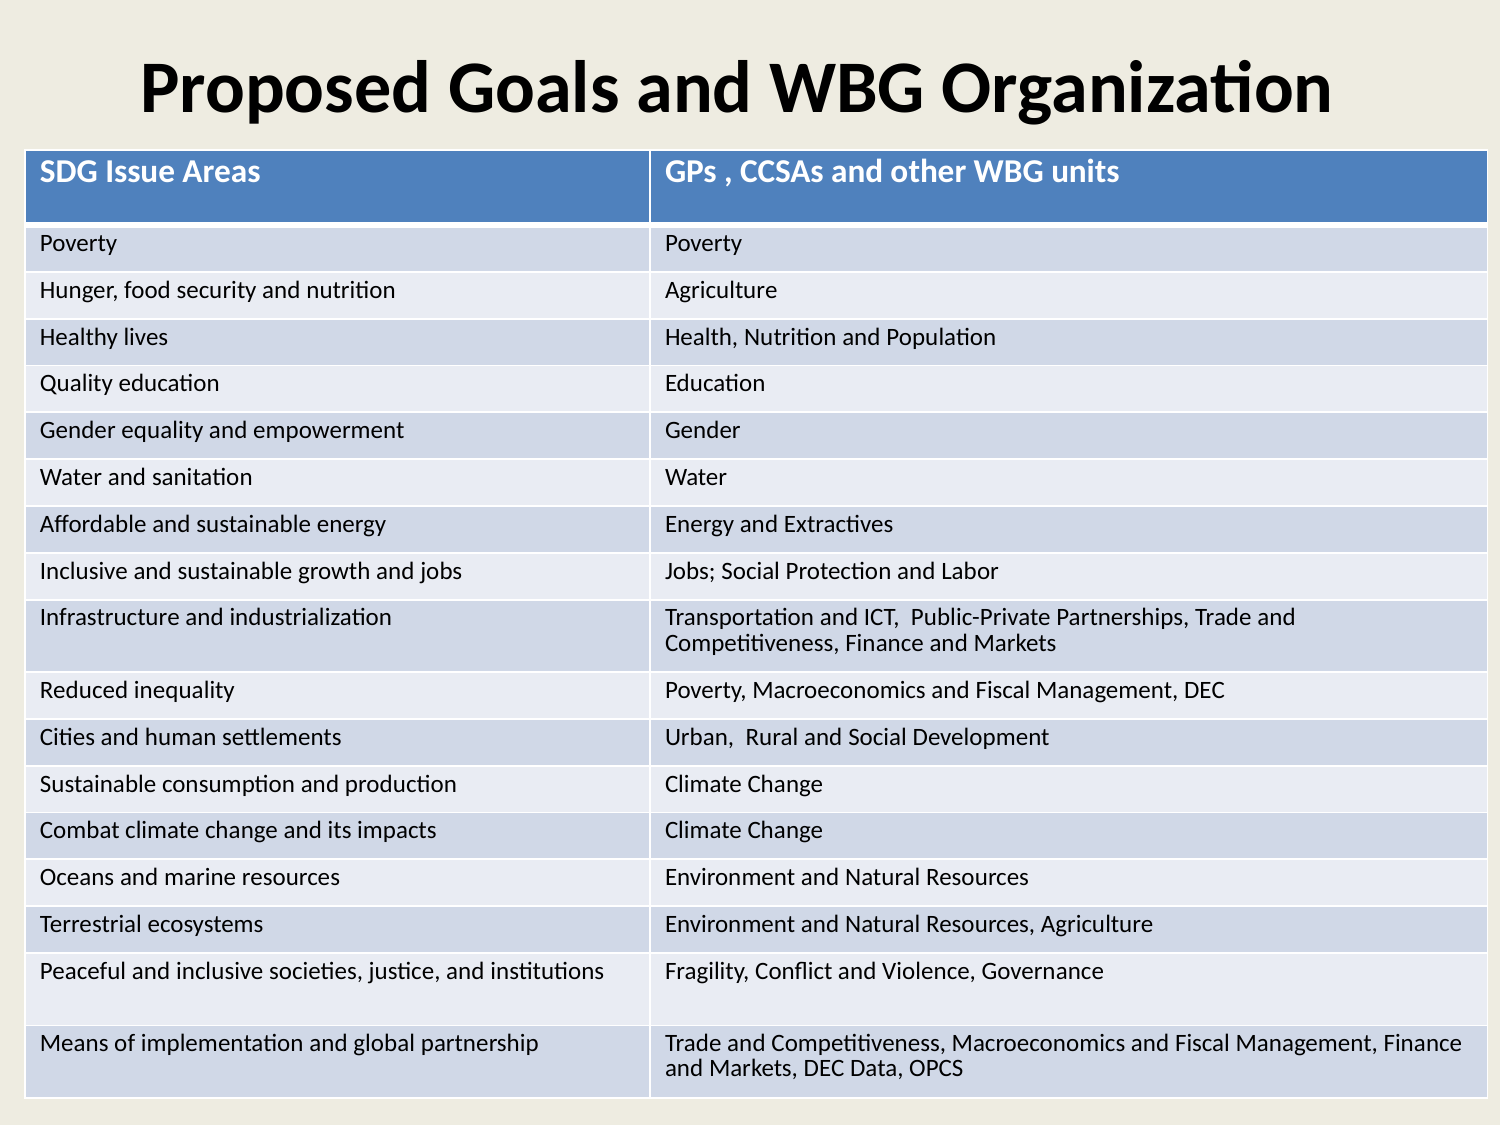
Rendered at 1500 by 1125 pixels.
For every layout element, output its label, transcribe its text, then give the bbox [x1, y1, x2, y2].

table_cell Infrastructure and industrialization [26, 601, 649, 671]
table_cell Poverty, Macroeconomics and Fiscal Management, DEC [651, 673, 1487, 718]
table_cell Poverty [26, 228, 649, 271]
table_cell Means of implementation and global partnership [26, 1026, 649, 1097]
table_cell Urban, Rural and Social Development [651, 720, 1487, 765]
table_cell Fragility, Conflict and Violence, Governance [651, 954, 1487, 1025]
table_header GPs , CCSAs and other WBG units [651, 151, 1487, 222]
table_cell Healthy lives [26, 320, 649, 365]
table_cell Terrestrial ecosystems [26, 907, 649, 952]
title Proposed Goals and WBG Organization [0, 1, 1475, 164]
table_cell Trade and Competitiveness, Macroeconomics and Fiscal Management, Finance and Markets, DEC Data, OPCS [651, 1026, 1487, 1097]
table_cell Jobs; Social Protection and Labor [651, 554, 1487, 599]
table_cell Inclusive and sustainable growth and jobs [26, 554, 649, 599]
table_cell Gender [651, 413, 1487, 458]
table_cell Climate Change [651, 813, 1487, 858]
table_cell Peaceful and inclusive societies, justice, and institutions [26, 954, 649, 1025]
table_cell Hunger, food security and nutrition [26, 273, 649, 318]
table_cell Climate Change [651, 767, 1487, 812]
table_cell Water and sanitation [26, 460, 649, 505]
table_cell Transportation and ICT, Public-Private Partnerships, Trade and Competitiveness, Finance and Markets [651, 601, 1487, 671]
slide_number 24 [1074, 1042, 1425, 1103]
table_cell Environment and Natural Resources, Agriculture [651, 907, 1487, 952]
table_cell Gender equality and empowerment [26, 413, 649, 458]
table_cell Oceans and marine resources [26, 860, 649, 905]
table_cell Sustainable consumption and production [26, 767, 649, 812]
table_cell Quality education [26, 366, 649, 411]
table_cell Health, Nutrition and Population [651, 320, 1487, 365]
table_cell Reduced inequality [26, 673, 649, 718]
table_cell Education [651, 366, 1487, 411]
table_cell Environment and Natural Resources [651, 860, 1487, 905]
table_cell Combat climate change and its impacts [26, 813, 649, 858]
table_cell Energy and Extractives [651, 507, 1487, 552]
table_cell Affordable and sustainable energy [26, 507, 649, 552]
table_cell Cities and human settlements [26, 720, 649, 765]
table_cell Agriculture [651, 273, 1487, 318]
table_cell Water [651, 460, 1487, 505]
table_header SDG Issue Areas [26, 151, 649, 222]
table_cell Poverty [651, 228, 1487, 271]
